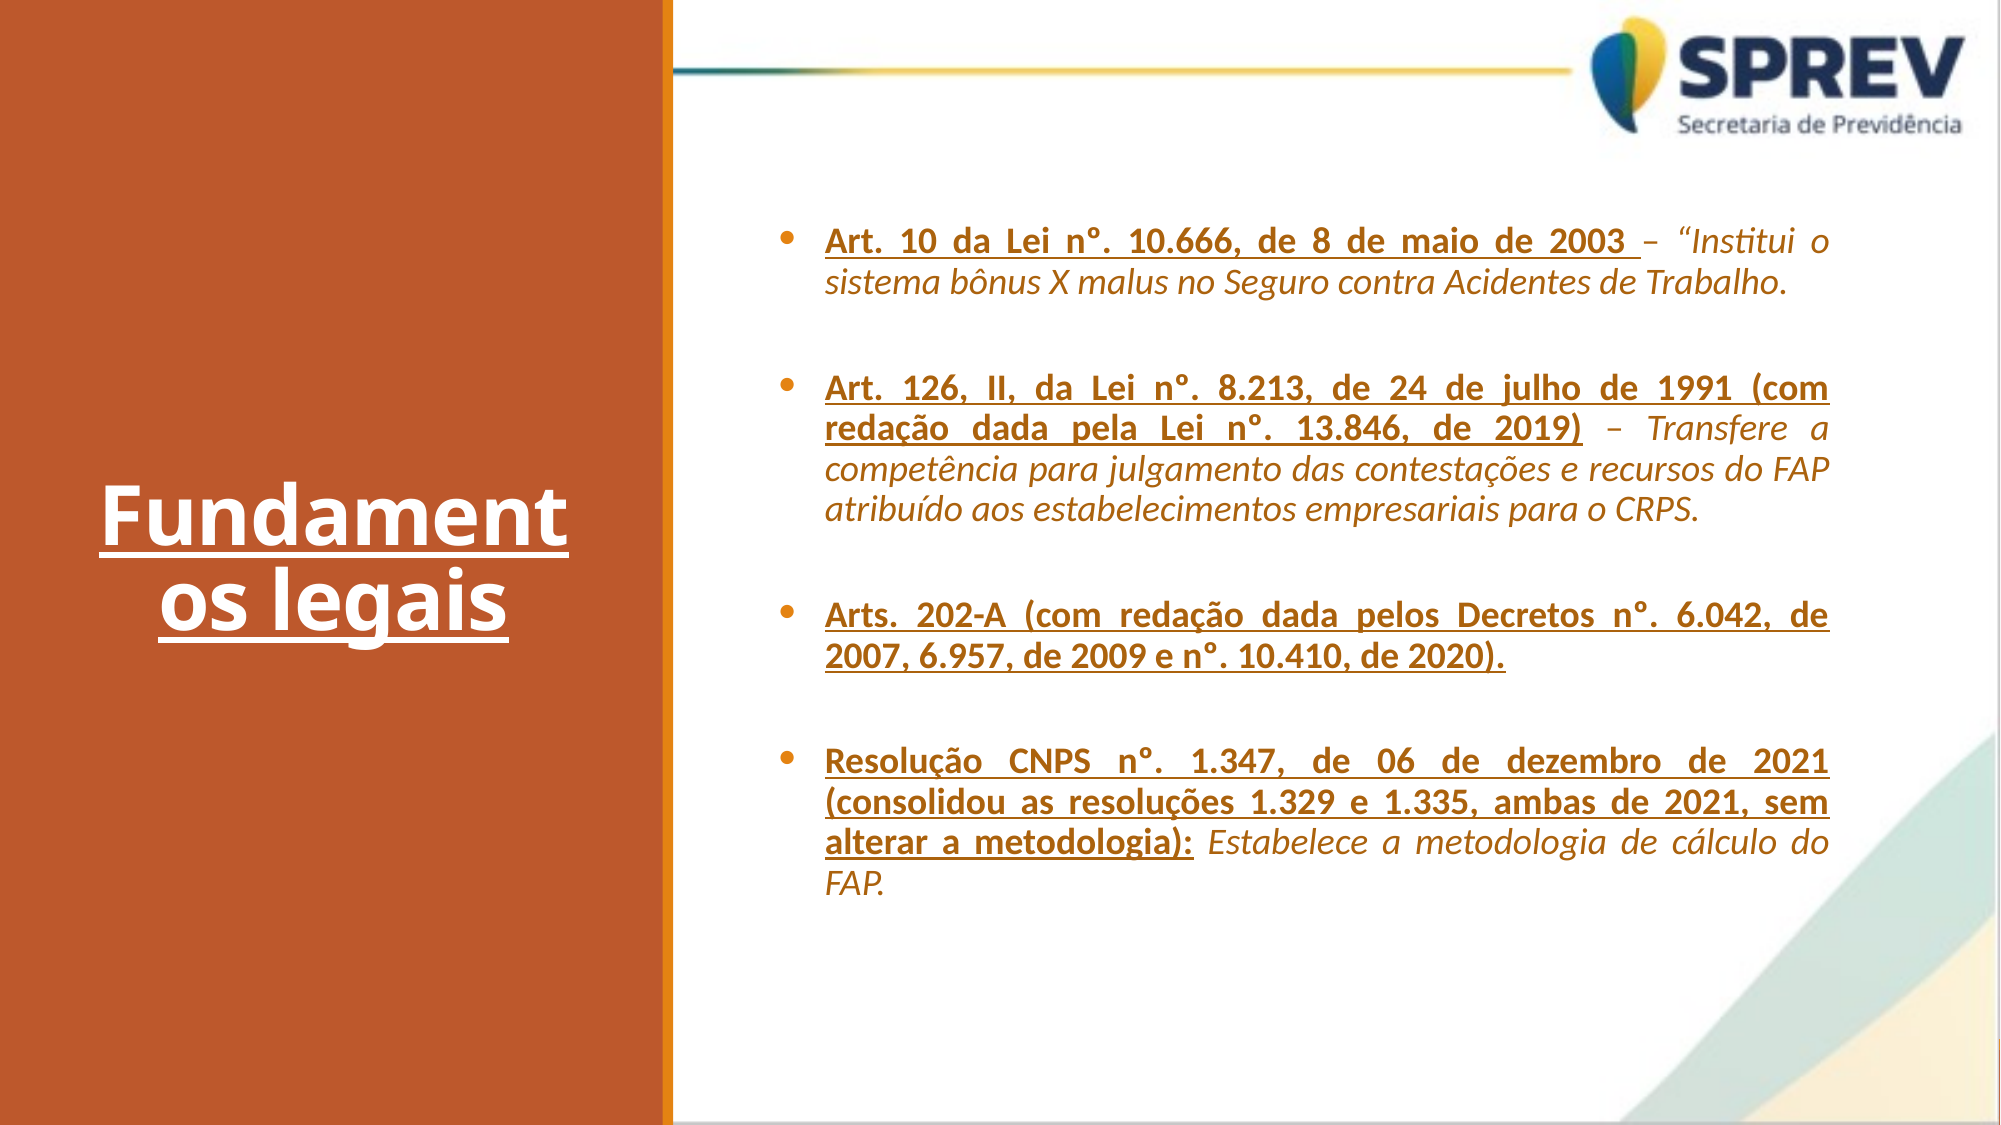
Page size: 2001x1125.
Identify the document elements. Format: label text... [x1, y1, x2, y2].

text_box [661, 0, 674, 282]
text_box [661, 296, 674, 1125]
text_box Fundamentos legais [80, 99, 587, 1026]
text_box [0, 0, 661, 1125]
text_box Art. 10 da Lei nº. 10.666, de 8 de maio de 2003 – “Institui o sistema bônus X malus no Seguro contra Acidentes de Trabalho. Art. 126, II, da Lei nº. 8.213, de 24 de julho de 1991 (com redação dada pela Lei nº. 13.846, de 2019) – Transfere a competência para julgamento das contestações e recursos do FAP atribuído aos estabelecimentos empresariais para o CRPS. Arts. 202-A (com redação dada pelos Decretos nº. 6.042, de 2007, 6.957, de 2009 e nº. 10.410, de 2020). Resolução CNPS nº. 1.347, de 06 de dezembro de 2021 (consolidou as resoluções 1.329 e 1.335, ambas de 2021, sem alterar a metodologia): Estabelece a metodologia de cálculo do FAP. [777, 99, 1830, 282]
text_box [674, 0, 2000, 1125]
text_box Art. 10 da Lei nº. 10.666, de 8 de maio de 2003 – “Institui o sistema bônus X malus no Seguro contra Acidentes de Trabalho. Art. 126, II, da Lei nº. 8.213, de 24 de julho de 1991 (com redação dada pela Lei nº. 13.846, de 2019) – Transfere a competência para julgamento das contestações e recursos do FAP atribuído aos estabelecimentos empresariais para o CRPS. Arts. 202-A (com redação dada pelos Decretos nº. 6.042, de 2007, 6.957, de 2009 e nº. 10.410, de 2020). Resolução CNPS nº. 1.347, de 06 de dezembro de 2021 (consolidou as resoluções 1.329 e 1.335, ambas de 2021, sem alterar a metodologia): Estabelece a metodologia de cálculo do FAP. [777, 296, 1830, 1026]
